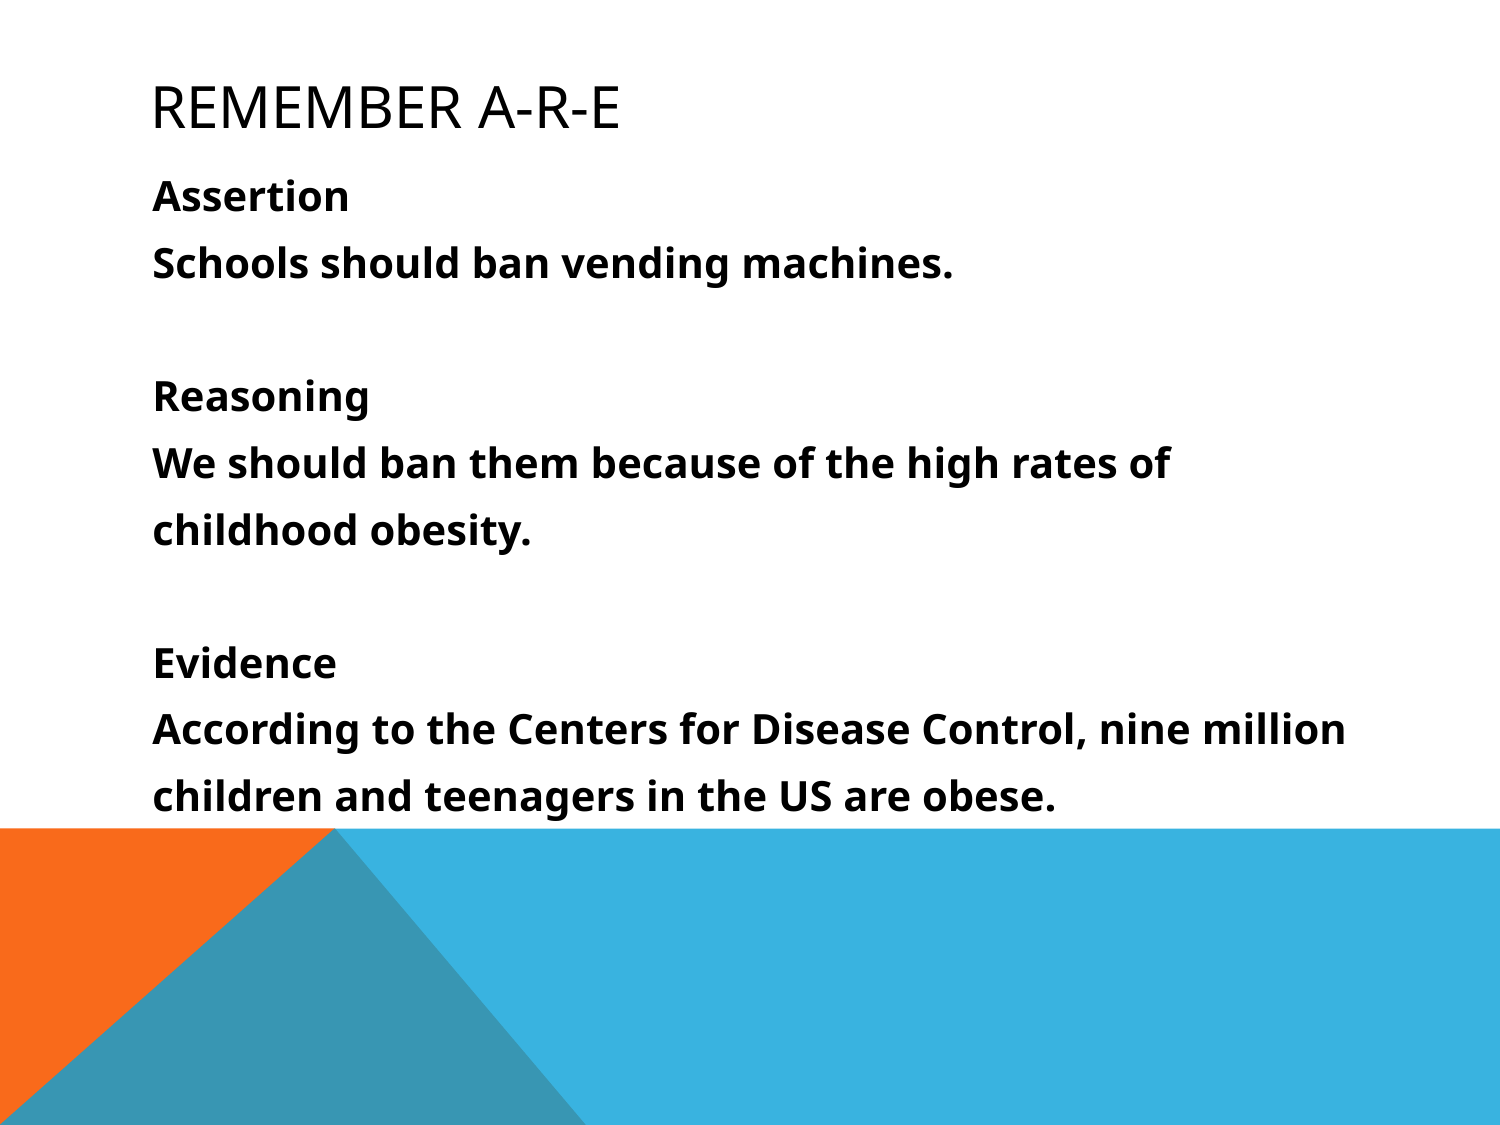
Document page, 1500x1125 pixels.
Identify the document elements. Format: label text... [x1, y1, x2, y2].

list Assertion Schools should ban vending machines. Reasoning We should ban them because of the high rates of childhood obesity. Evidence According to the Centers for Disease Control, nine million children and teenagers in the US are obese. [137, 162, 1372, 750]
title Remember A-R-E [135, 60, 1369, 150]
